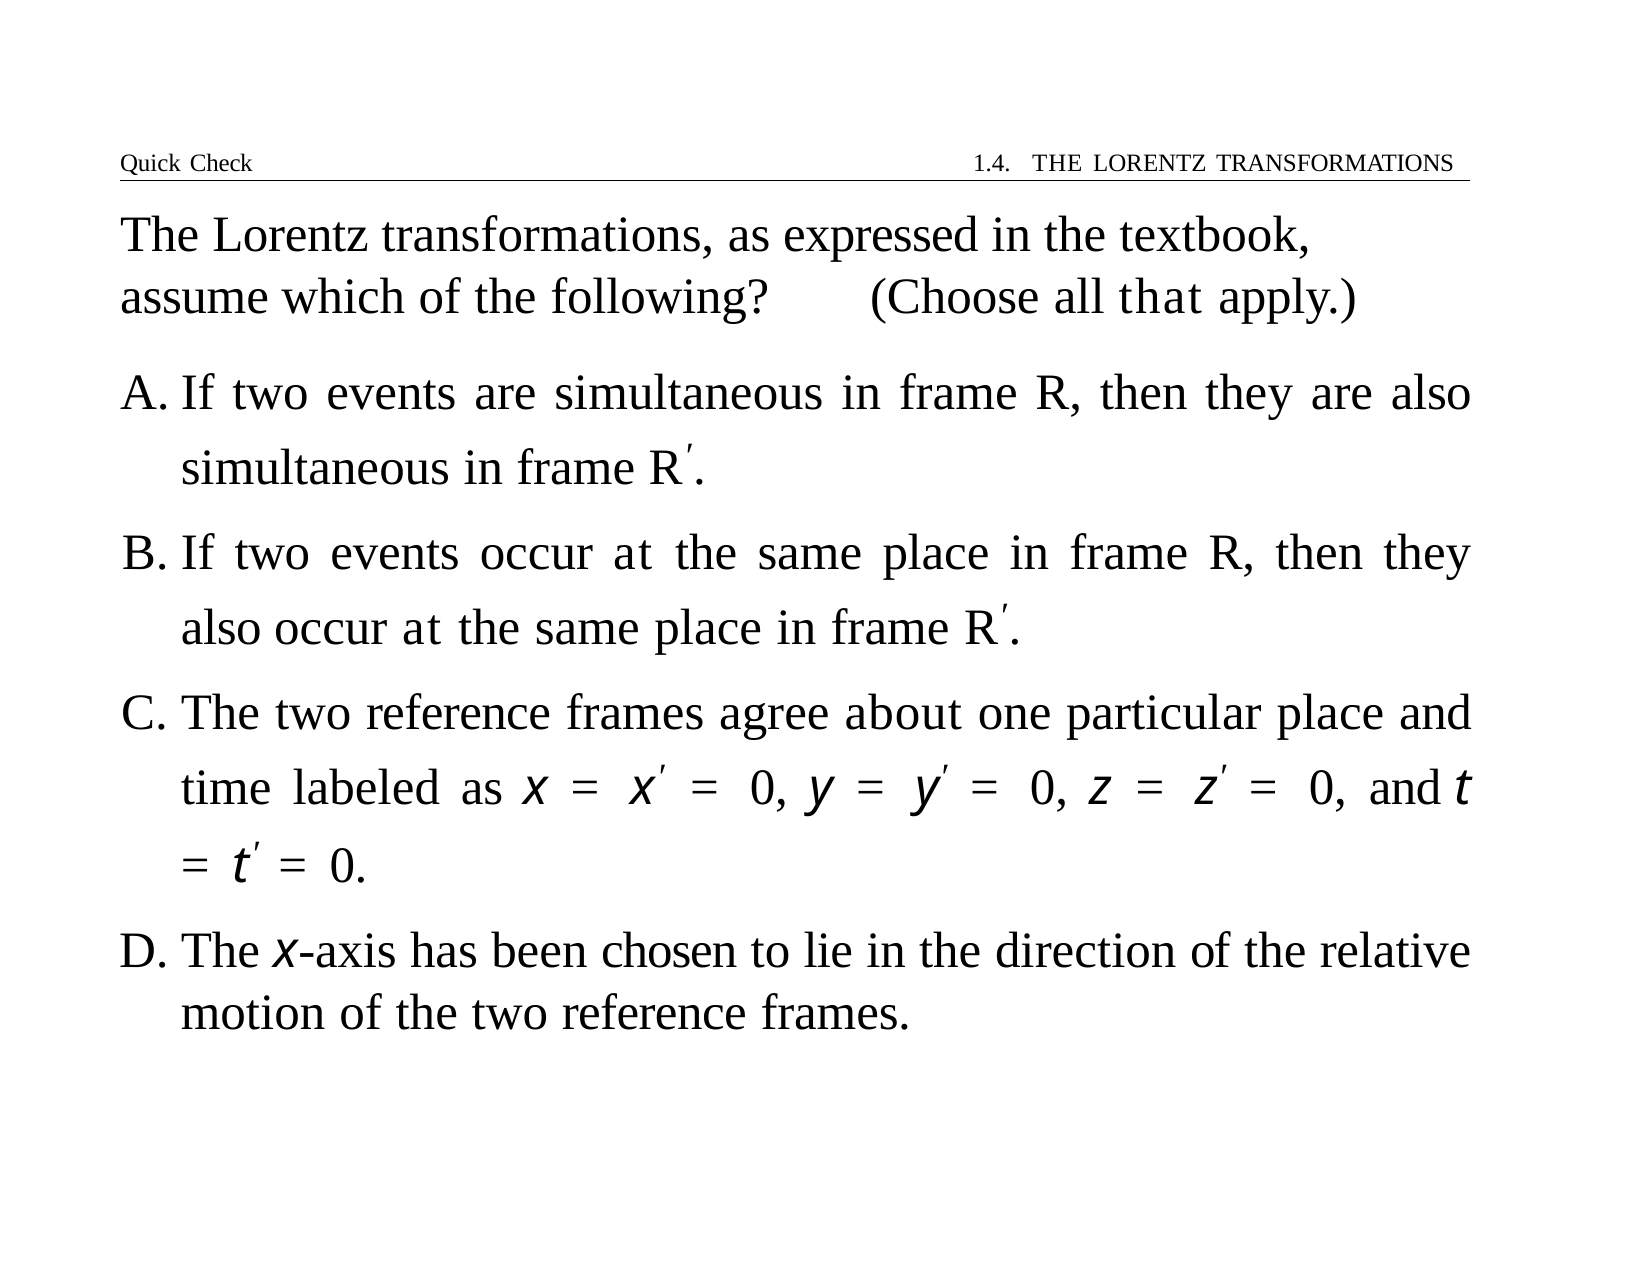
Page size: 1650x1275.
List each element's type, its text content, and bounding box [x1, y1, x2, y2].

text_box If two events are simultaneous in frame R, then they are also simultaneous in frame R′. If two events occur at the same place in frame R, then they also occur at the same place in frame R′. The two reference frames agree about one particular place and time labeled as x = x′ = 0, y = y′ = 0, z = z′ = 0, and t = t′ = 0. The x-axis has been chosen to lie in the direction of the relative motion of the two reference frames. [113, 356, 1477, 1040]
text_box Quick Check 1.4. THE LORENTZ TRANSFORMATIONS [117, 144, 1473, 176]
title The Lorentz transformations, as expressed in the textbook, assume which of the following? (Choose all that apply.) [117, 198, 1472, 356]
